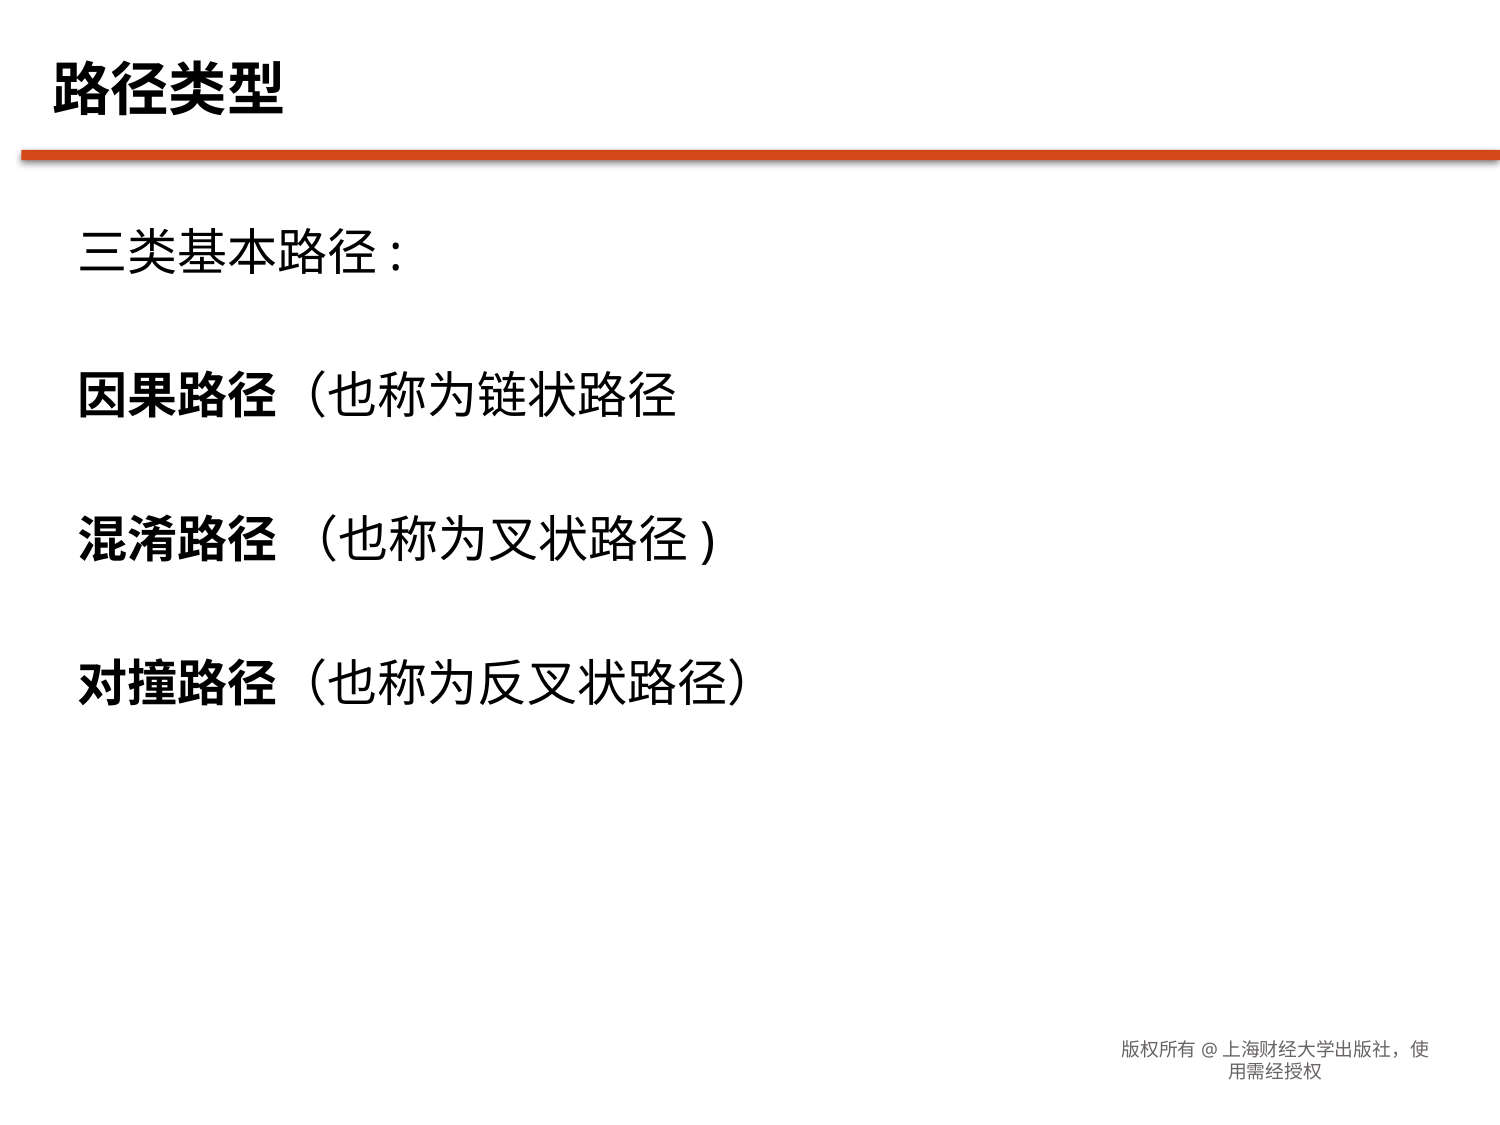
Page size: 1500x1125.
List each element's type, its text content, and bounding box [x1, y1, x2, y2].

title 路径类型 [37, 50, 1369, 138]
footer 版权所有@上海财经大学出版社，使用需经授权 [1100, 1028, 1450, 1092]
